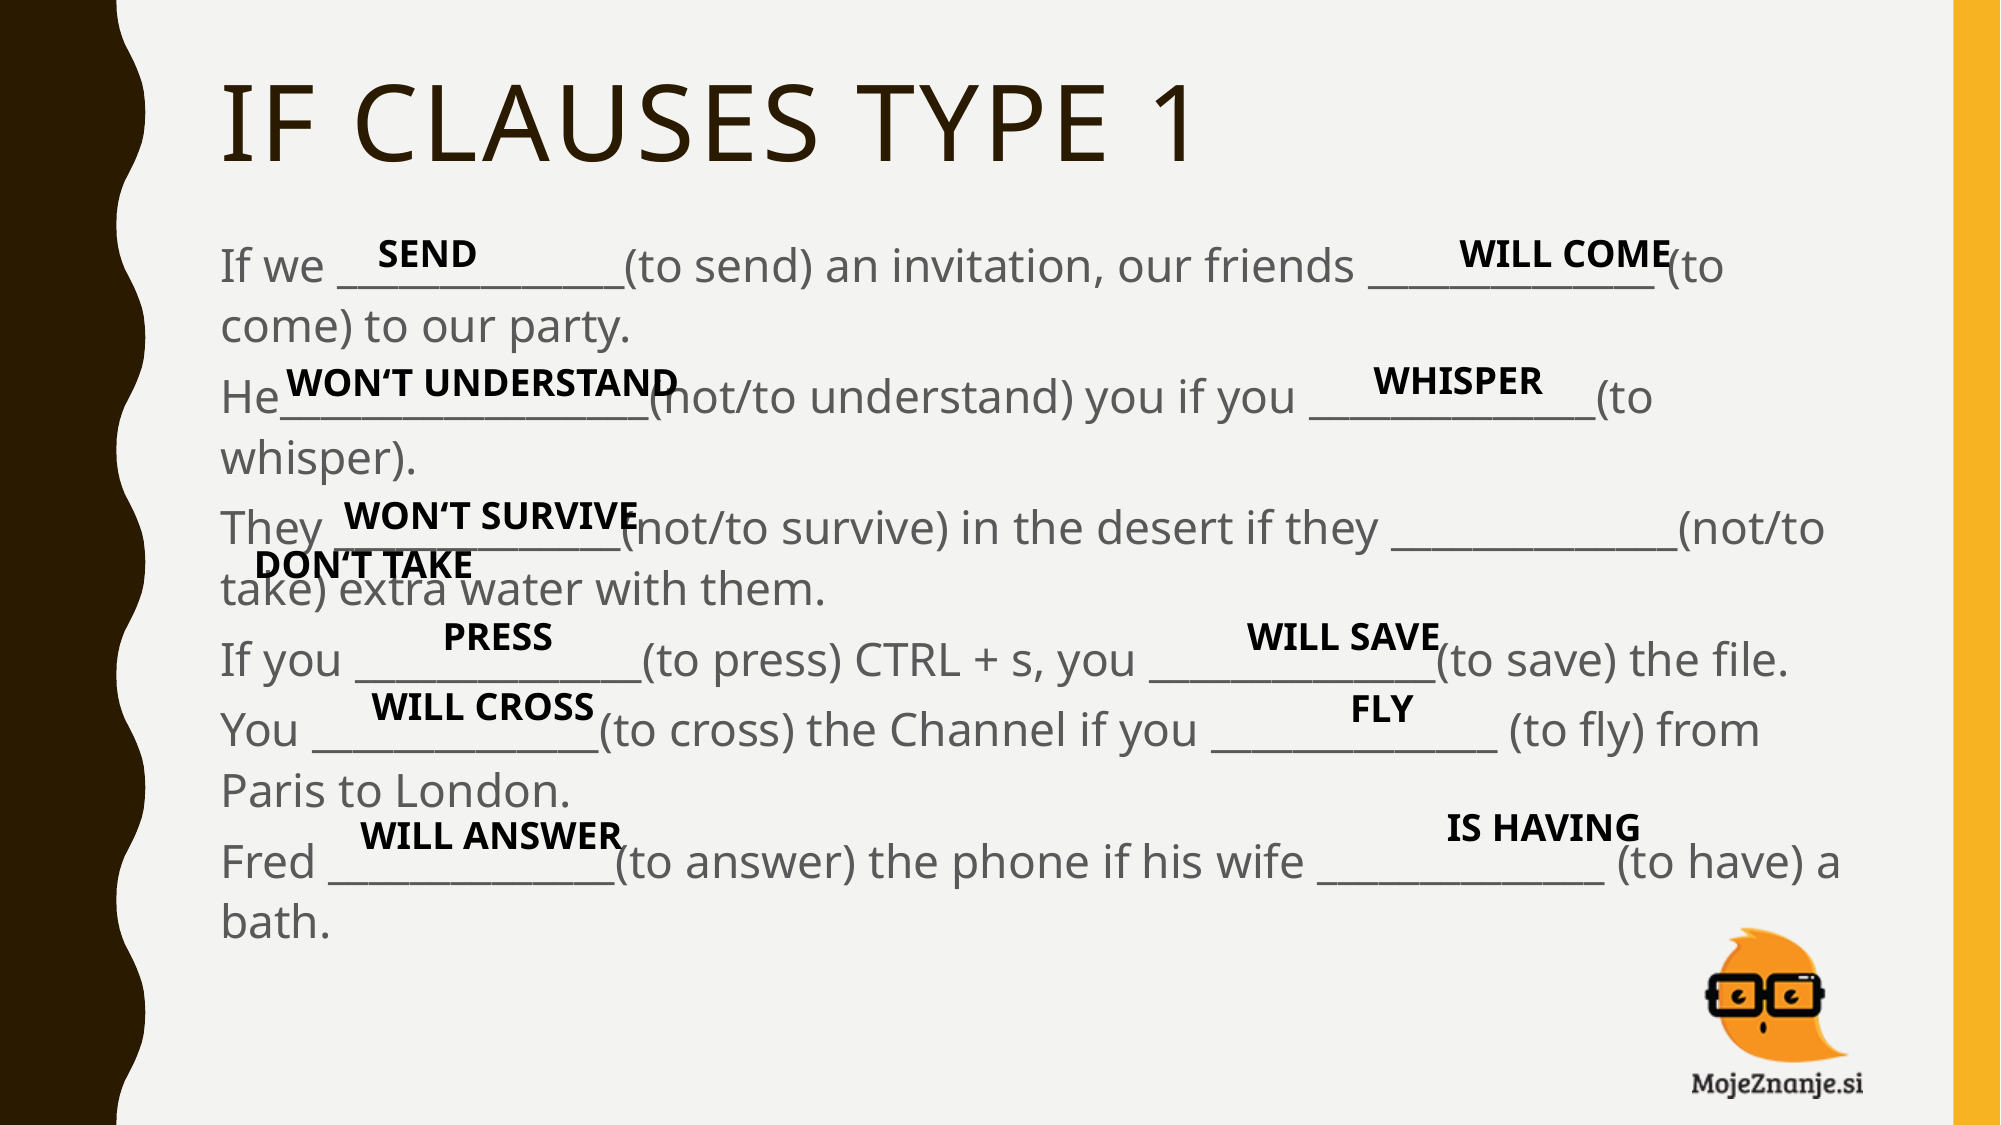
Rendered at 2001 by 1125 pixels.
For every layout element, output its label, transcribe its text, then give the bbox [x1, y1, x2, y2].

picture [1692, 965, 1863, 1099]
text_box WILL CROSS [356, 675, 610, 735]
text_box SEND [363, 223, 493, 283]
text_box WILL ANSWER [345, 805, 638, 865]
text_box IS HAVING [1432, 796, 1657, 856]
text_box WON‘T SURVIVE [329, 484, 655, 545]
text_box PRESS [427, 605, 569, 666]
text_box FLY [1335, 677, 1429, 738]
text_box WILL SAVE [1232, 605, 1456, 666]
text_box WON‘T UNDERSTAND [271, 351, 695, 412]
text_box DON‘T TAKE [239, 533, 489, 593]
text_box WILL COME [1444, 223, 1687, 283]
list If we ______________(to send) an invitation, our friends ______________ (to come) to our party. He__________________(not/to understand) you if you ______________(to whisper). They ______________(not/to survive) in the desert if they ______________(not/to take) extra water with them. If you ______________(to press) CTRL + s, you ______________(to save) the file. You ______________(to cross) the Channel if you ______________ (to fly) from Paris to London. Fred ______________(to answer) the phone if his wife ______________ (to have) a bath. [205, 223, 1875, 965]
text_box WHISPER [1358, 349, 1558, 410]
title IF CLAUSES TYPE 1 [205, 62, 1875, 223]
